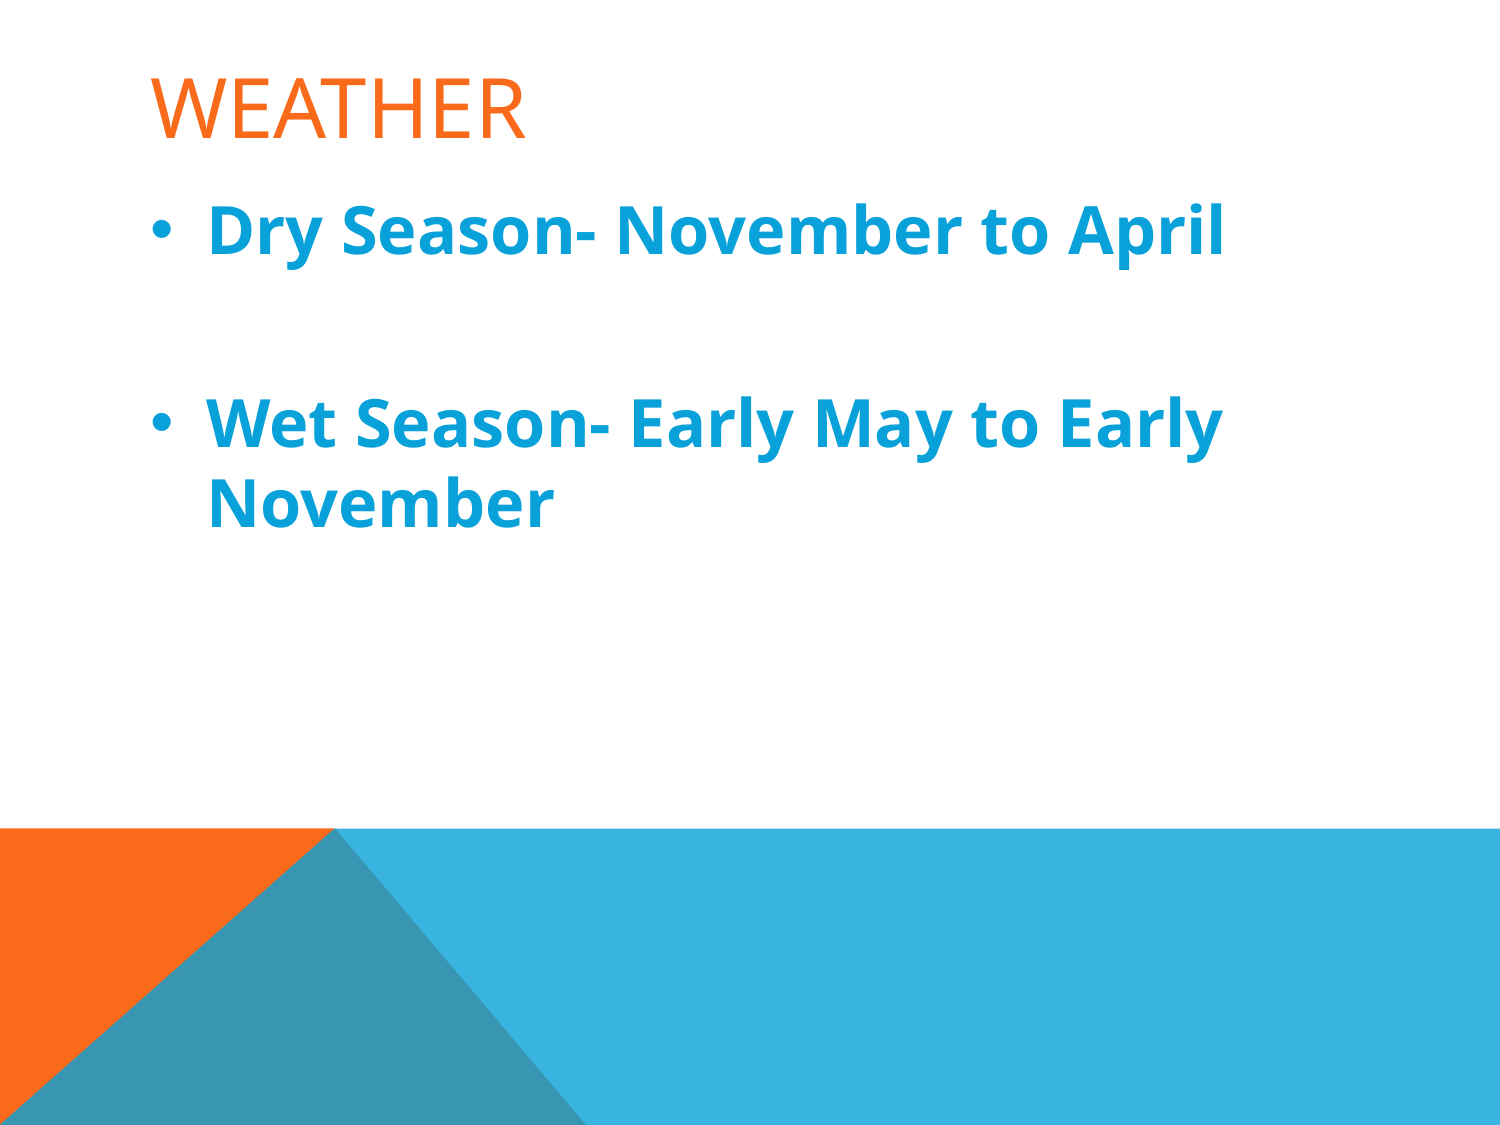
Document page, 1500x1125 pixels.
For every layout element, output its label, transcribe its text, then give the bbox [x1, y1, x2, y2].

list Dry Season- November to April Wet Season- Early May to Early November [135, 180, 1369, 768]
title Weather [135, 60, 1369, 150]
